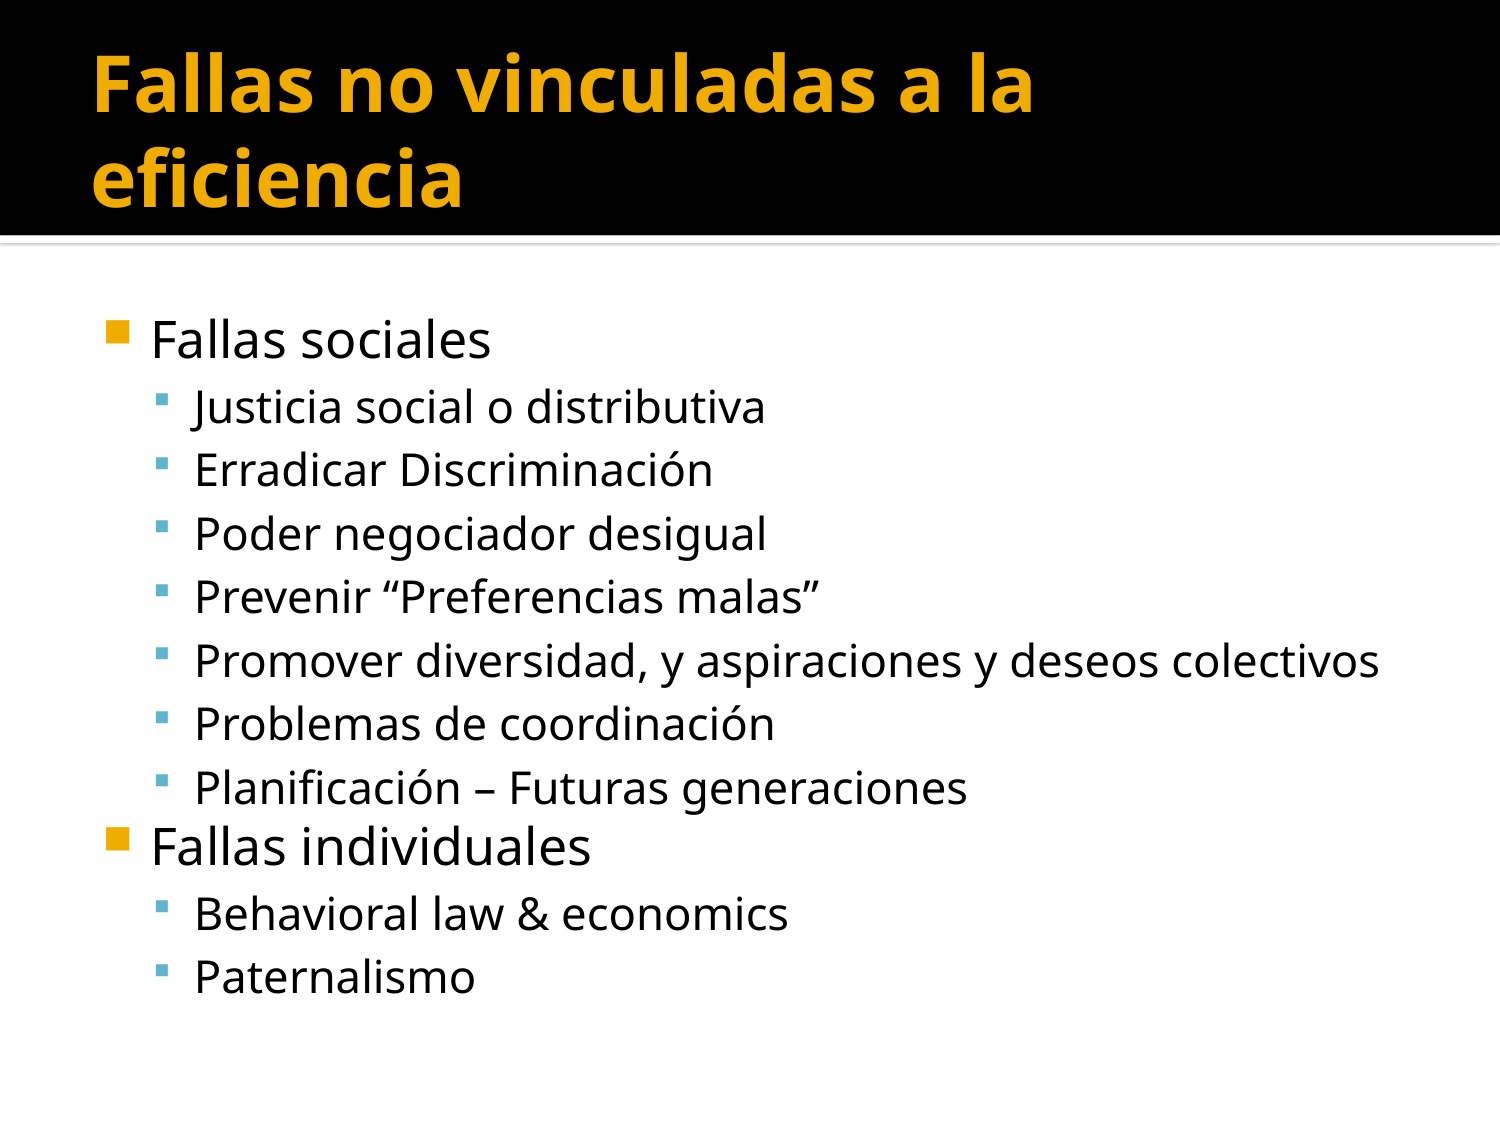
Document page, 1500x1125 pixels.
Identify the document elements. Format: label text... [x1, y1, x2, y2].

title Fallas no vinculadas a la eficiencia [75, 25, 1425, 231]
list Fallas sociales Justicia social o distributiva Erradicar Discriminación Poder negociador desigual Prevenir “Preferencias malas” Promover diversidad, y aspiraciones y deseos colectivos Problemas de coordinación Planificación – Futuras generaciones Fallas individuales Behavioral law & economics Paternalismo [75, 291, 1425, 1050]
